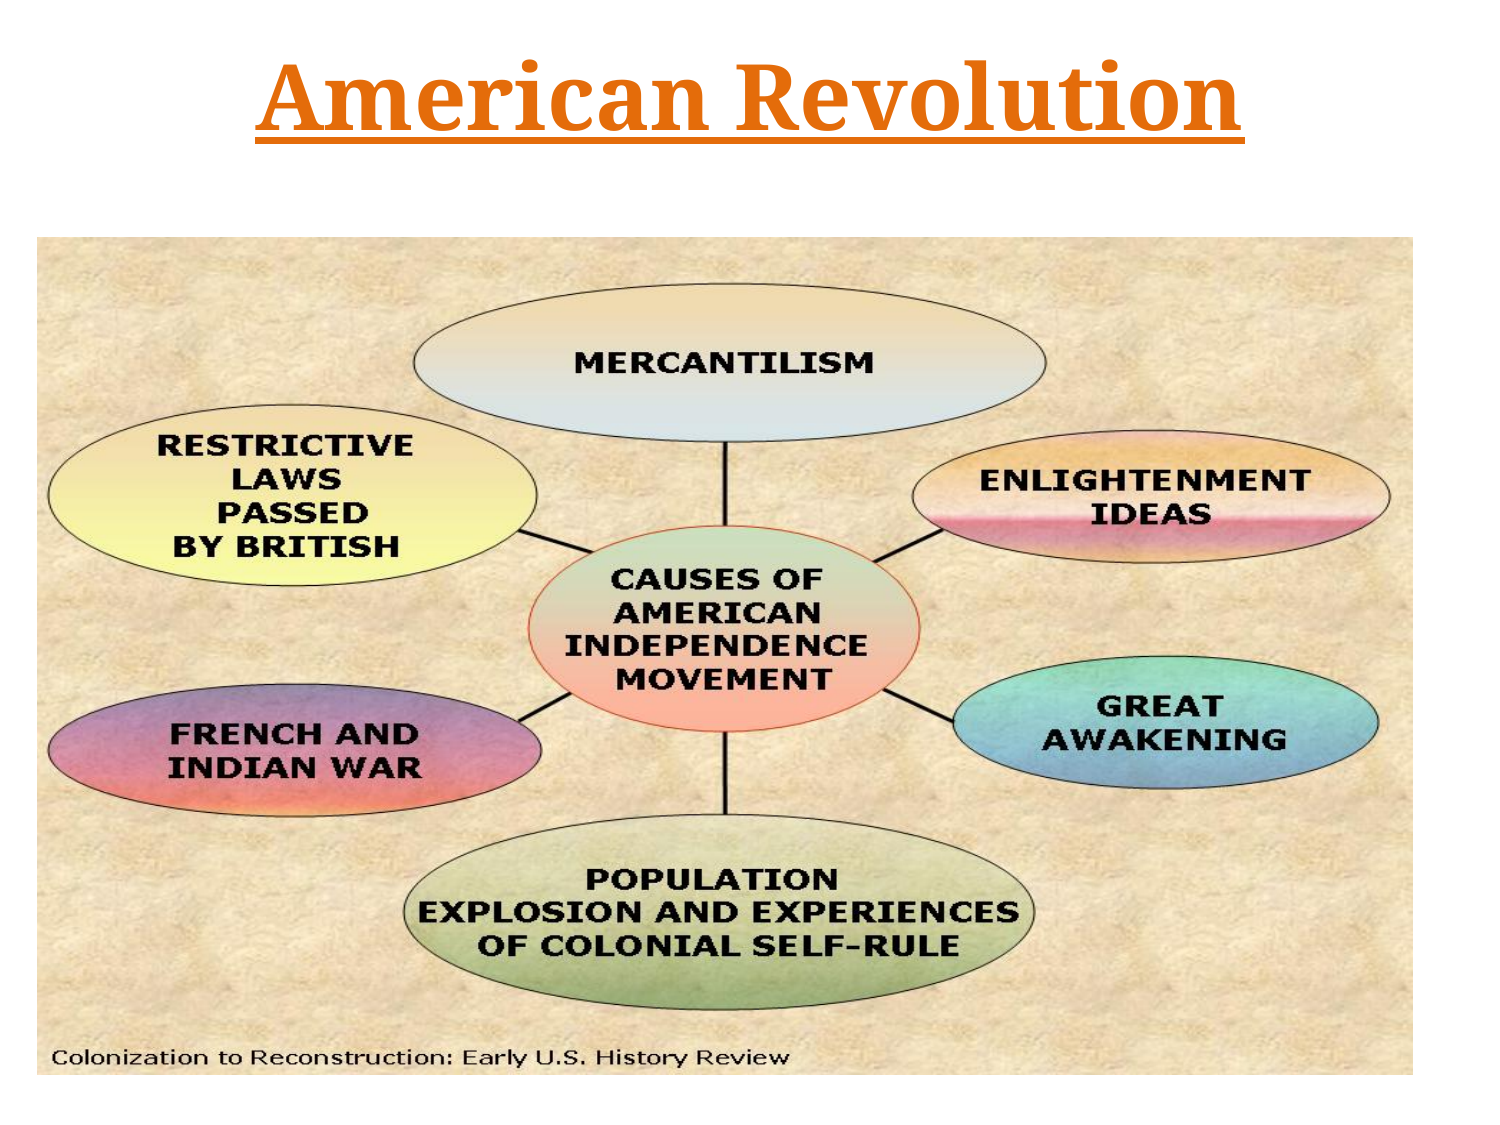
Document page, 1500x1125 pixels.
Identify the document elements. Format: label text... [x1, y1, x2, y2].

title American Revolution [75, 12, 1425, 175]
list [37, 237, 1413, 1076]
